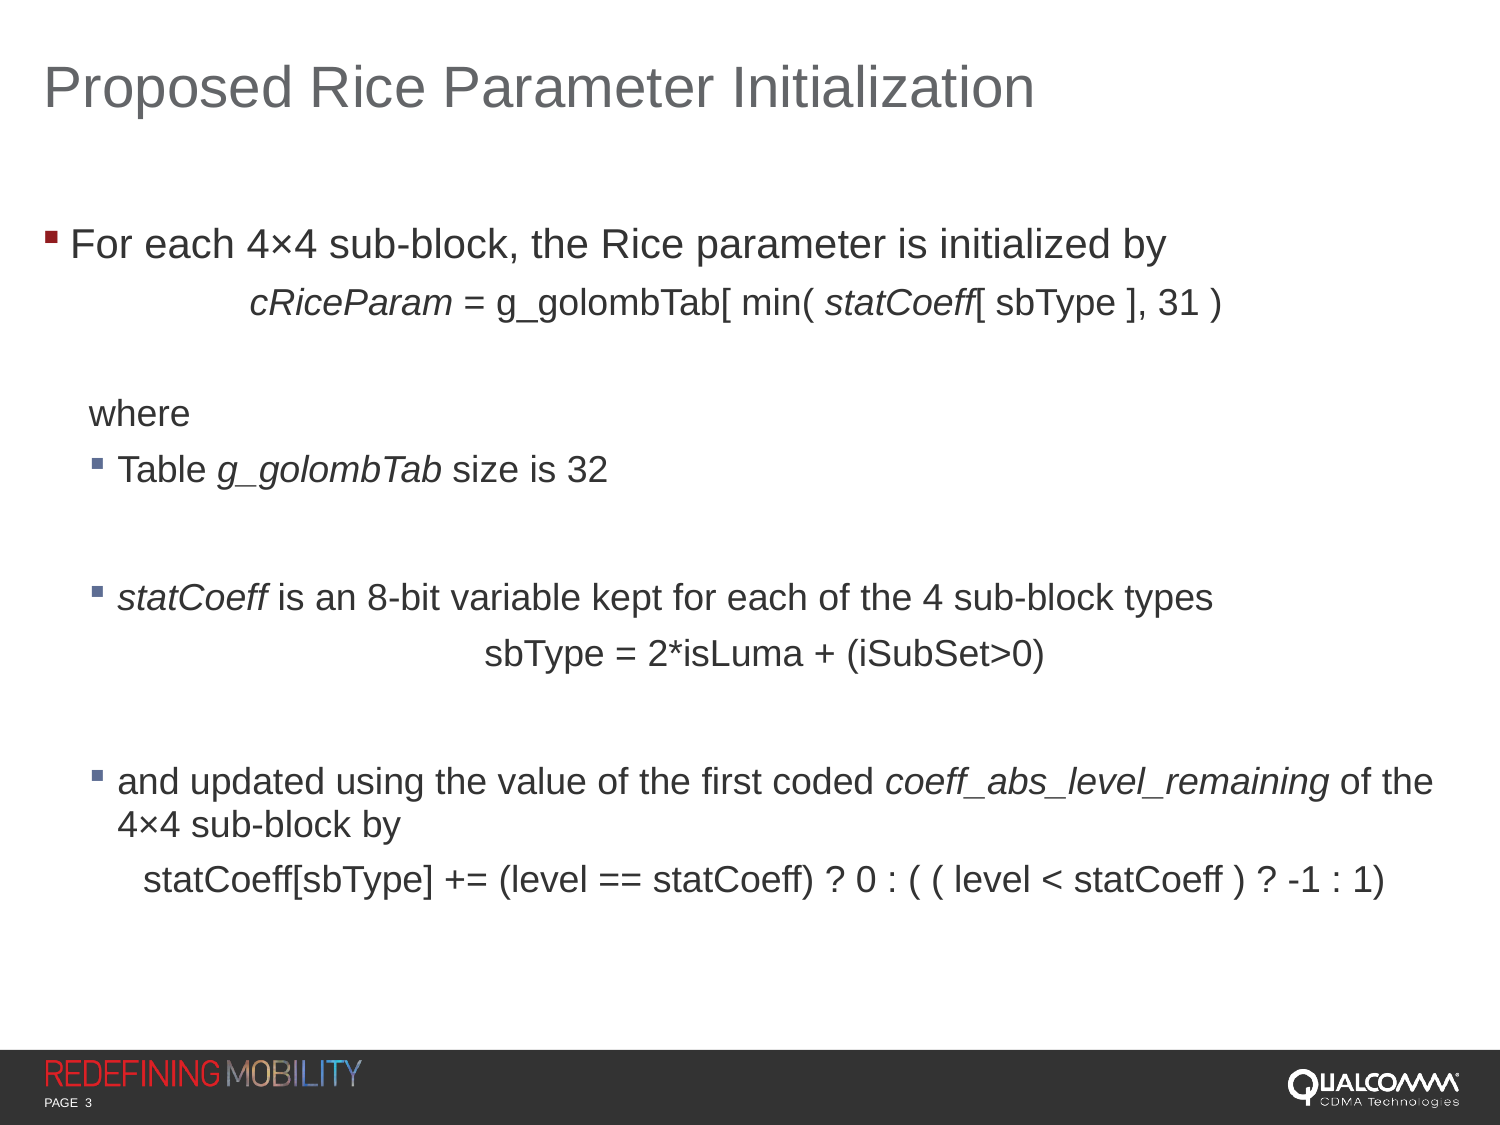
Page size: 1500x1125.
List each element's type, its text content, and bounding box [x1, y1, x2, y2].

picture [30, 1048, 372, 1099]
list For each 4×4 sub-block, the Rice parameter is initialized by cRiceParam = g_golombTab[ min( statCoeff[ sbType ], 31 ) where Table g_golombTab size is 32 statCoeff is an 8-bit variable kept for each of the 4 sub-block types sbType = 2*isLuma + (iSubSet>0) and updated using the value of the first coded coeff_abs_level_remaining of the 4×4 sub-block by statCoeff[sbType] += (level == statCoeff) ? 0 : ( ( level < statCoeff ) ? -1 : 1) [26, 148, 1457, 1021]
title Proposed Rice Parameter Initialization [28, 44, 1462, 138]
picture [1278, 1058, 1478, 1114]
